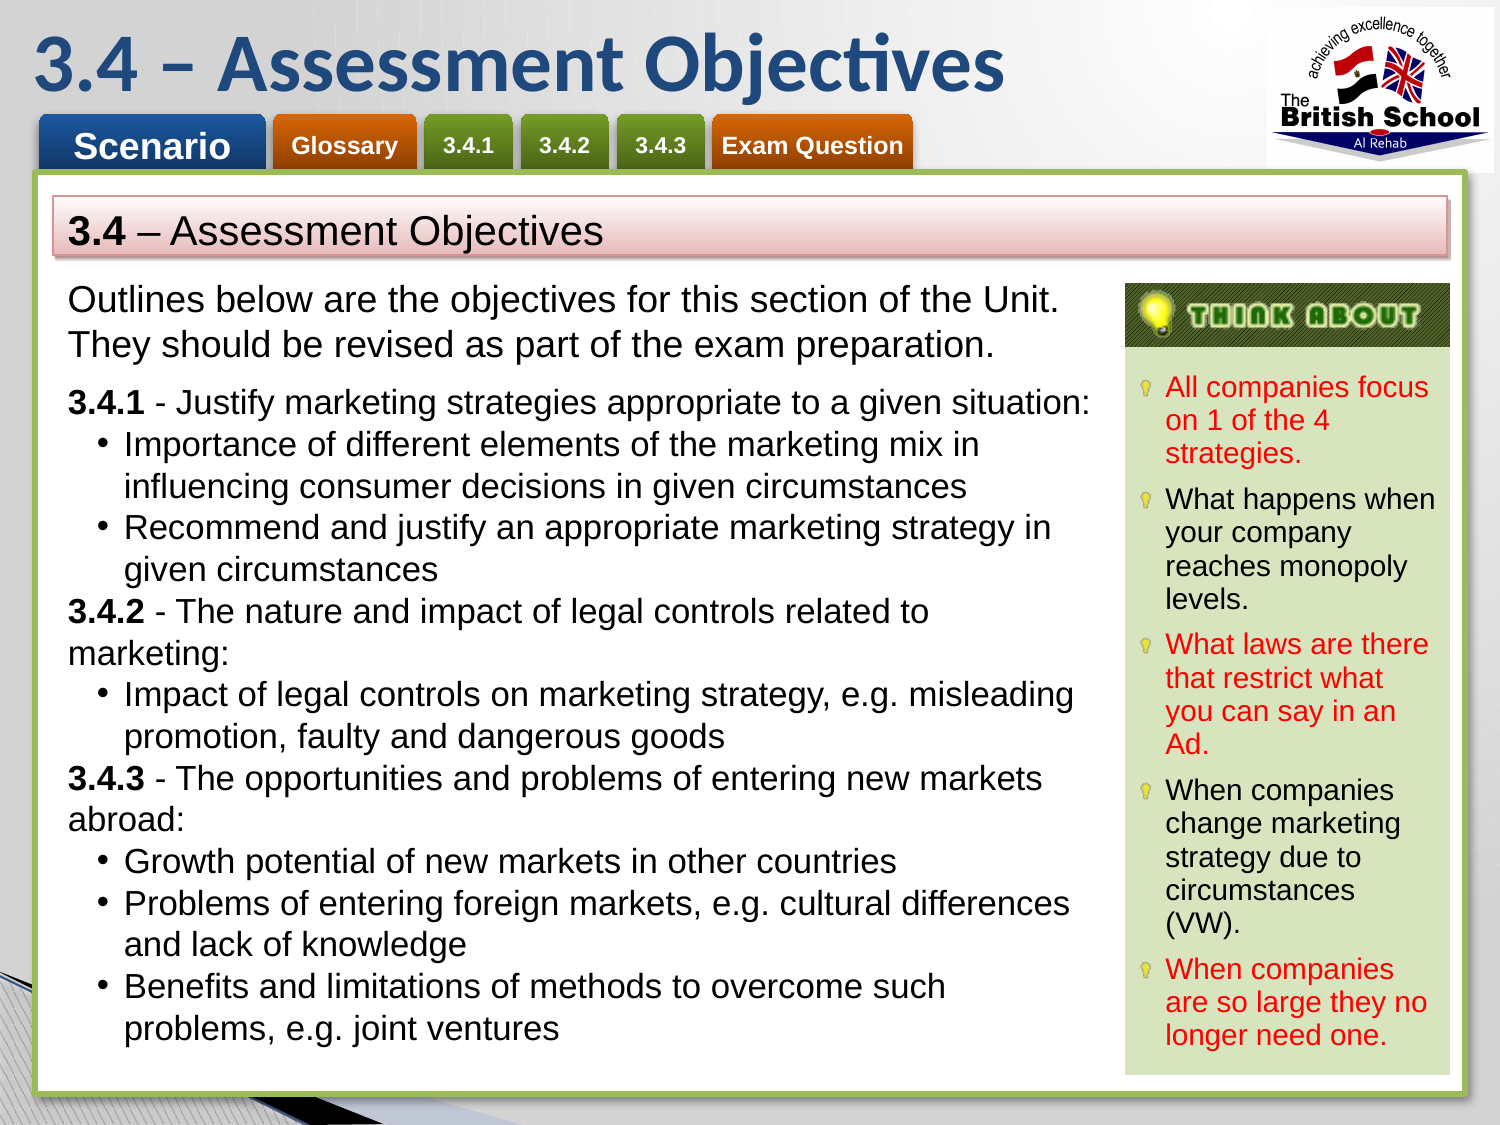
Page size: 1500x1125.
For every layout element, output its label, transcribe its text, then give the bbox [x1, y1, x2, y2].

text_box 3.4 – Assessment Objectives [53, 196, 1447, 256]
title 3.4 – Assessment Objectives [17, 7, 1235, 110]
table_cell All companies focus on 1 of the 4 strategies. What happens when your company reaches monopoly levels. What laws are there that restrict what you can say in an Ad. When companies change marketing strategy due to circumstances (VW). When companies are so large they no longer need one. [1125, 347, 1450, 1075]
text_box Outlines below are the objectives for this section of the Unit. They should be revised as part of the exam preparation. [53, 267, 1088, 372]
picture [1136, 488, 1154, 510]
text_box 3.4.1 - Justify marketing strategies appropriate to a given situation: Importance of different elements of the marketing mix in influencing consumer decisions in given circumstances Recommend and justify an appropriate marketing strategy in given circumstances 3.4.2 - The nature and impact of legal controls related to marketing: Impact of legal controls on marketing strategy, e.g. misleading promotion, faulty and dangerous goods 3.4.3 - The opportunities and problems of entering new markets abroad: Growth potential of new markets in other countries Problems of entering foreign markets, e.g. cultural differences and lack of knowledge Benefits and limitations of methods to overcome such problems, e.g. joint ventures [53, 372, 1113, 1055]
picture [1136, 779, 1154, 801]
picture [281, 1114, 303, 1125]
table_header [1125, 283, 1450, 347]
picture [1136, 376, 1154, 398]
picture [1137, 287, 1426, 343]
picture [1267, 7, 1495, 173]
picture [1136, 634, 1154, 655]
picture [1136, 958, 1154, 980]
